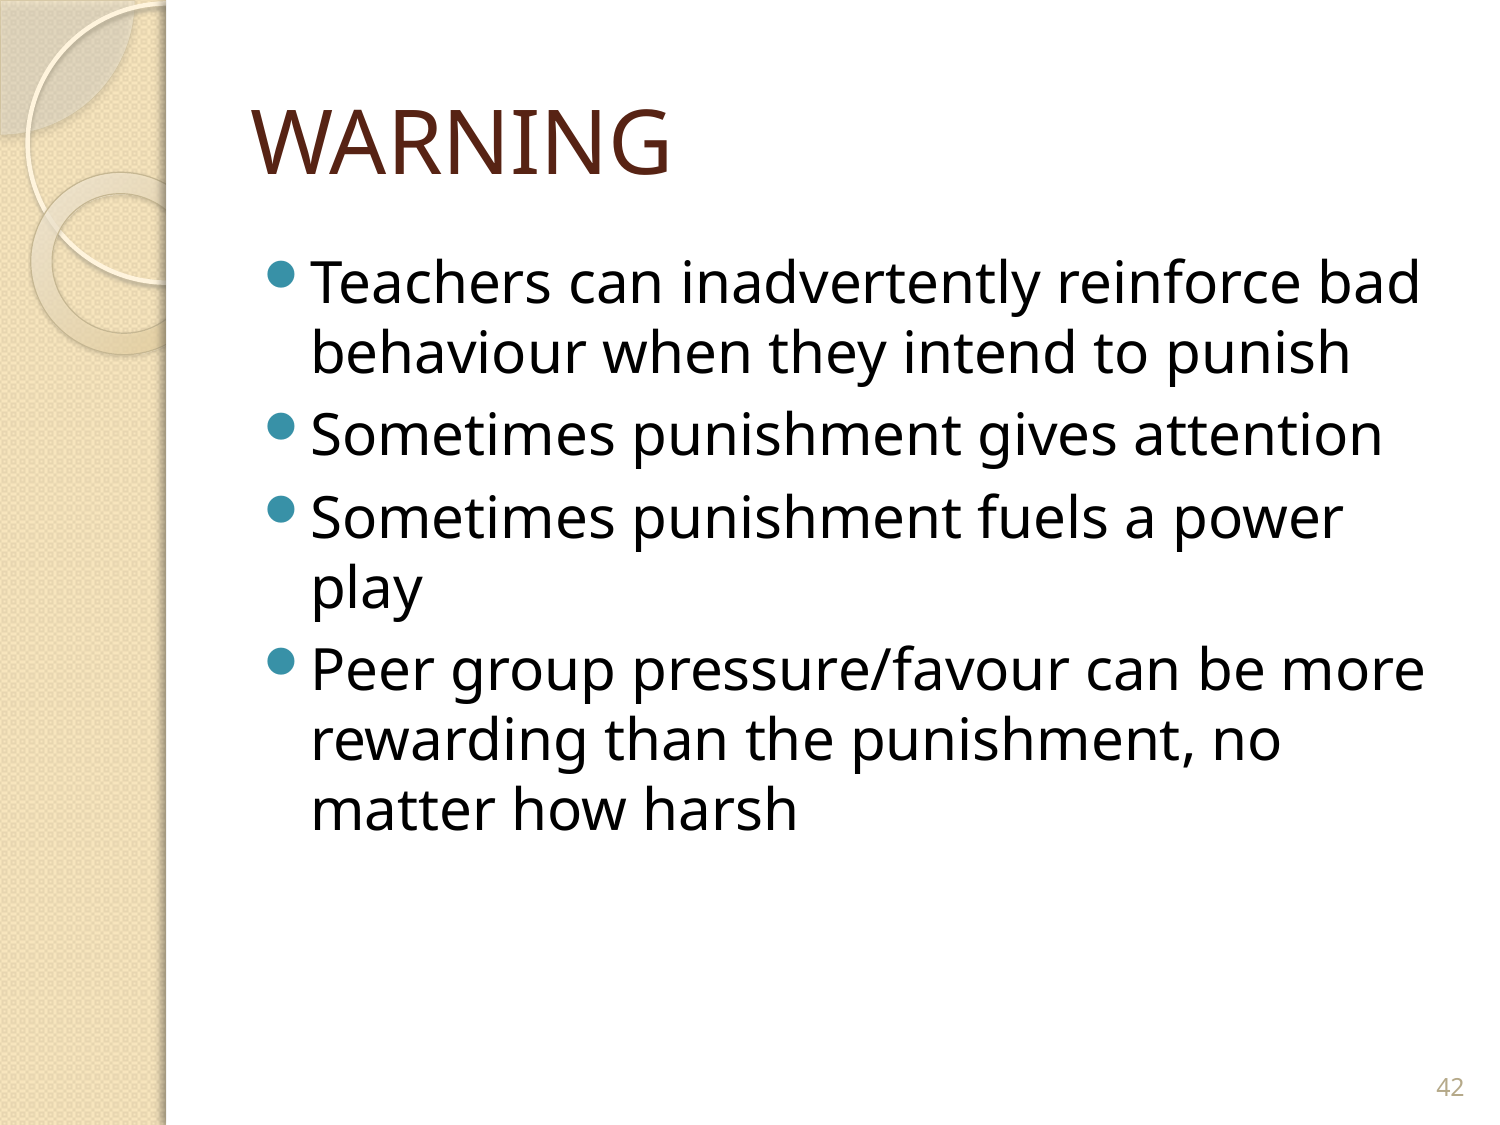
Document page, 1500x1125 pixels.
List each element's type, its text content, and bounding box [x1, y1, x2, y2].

slide_number 42 [1413, 1034, 1488, 1113]
title WARNING [235, 45, 1466, 233]
list Teachers can inadvertently reinforce bad behaviour when they intend to punish Sometimes punishment gives attention Sometimes punishment fuels a power play Peer group pressure/favour can be more rewarding than the punishment, no matter how harsh [235, 237, 1466, 1025]
